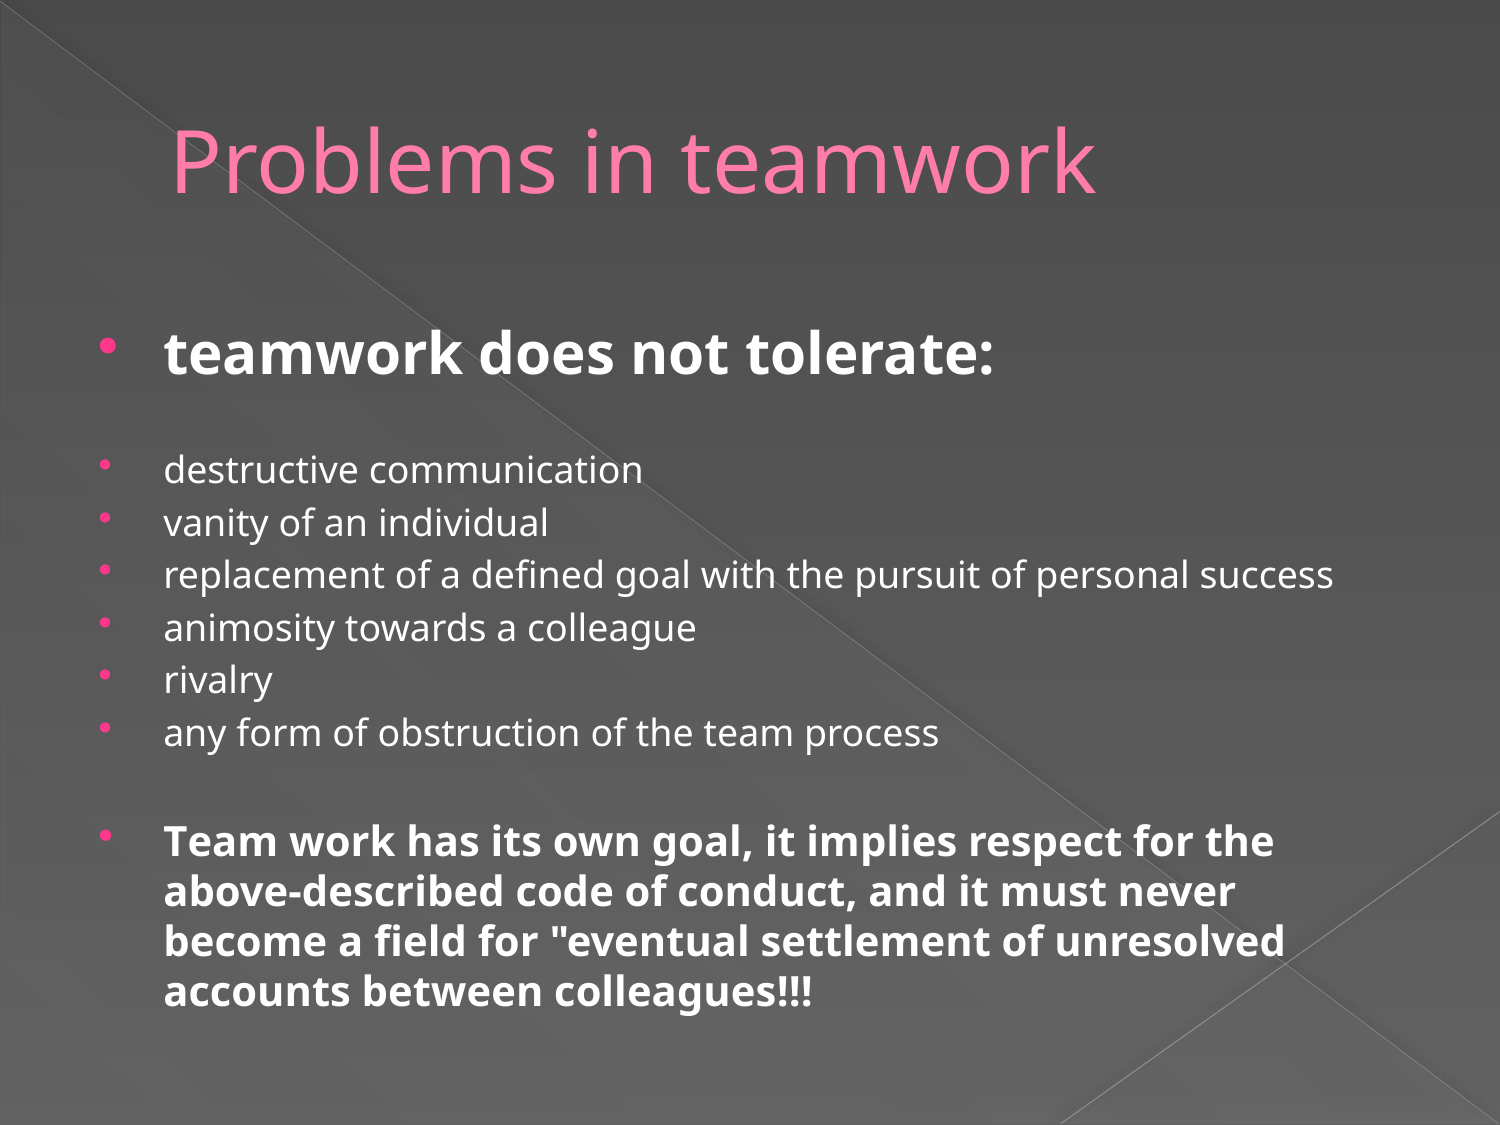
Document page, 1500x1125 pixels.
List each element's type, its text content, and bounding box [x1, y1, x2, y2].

list teamwork does not tolerate: destructive communication vanity of an individual replacement of a defined goal with the pursuit of personal success animosity towards a colleague rivalry any form of obstruction of the team process Team work has its own goal, it implies respect for the above-described code of conduct, and it must never become a field for "eventual settlement of unresolved accounts between colleagues!!! [75, 308, 1425, 1059]
title Problems in teamwork [75, 43, 1425, 274]
